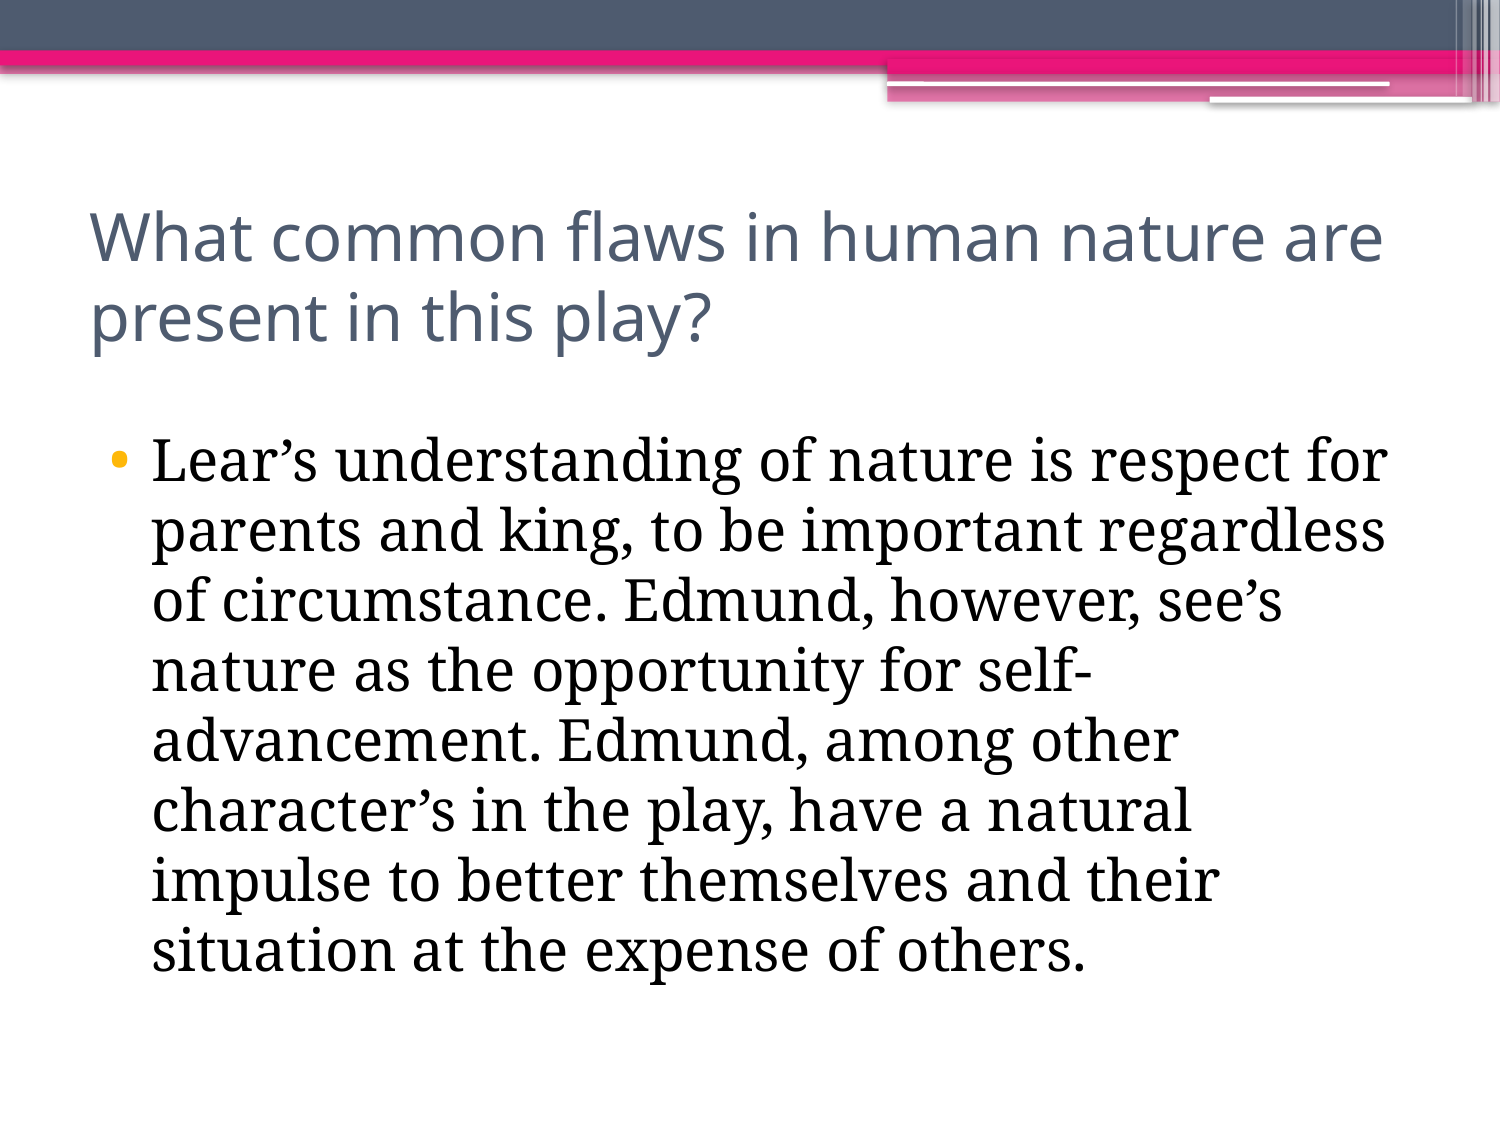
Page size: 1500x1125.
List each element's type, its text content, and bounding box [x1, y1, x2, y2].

list Lear’s understanding of nature is respect for parents and king, to be important regardless of circumstance. Edmund, however, see’s nature as the opportunity for self-advancement. Edmund, among other character’s in the play, have a natural impulse to better themselves and their situation at the expense of others. [76, 415, 1427, 1125]
title What common flaws in human nature are present in this play? [75, 187, 1425, 363]
